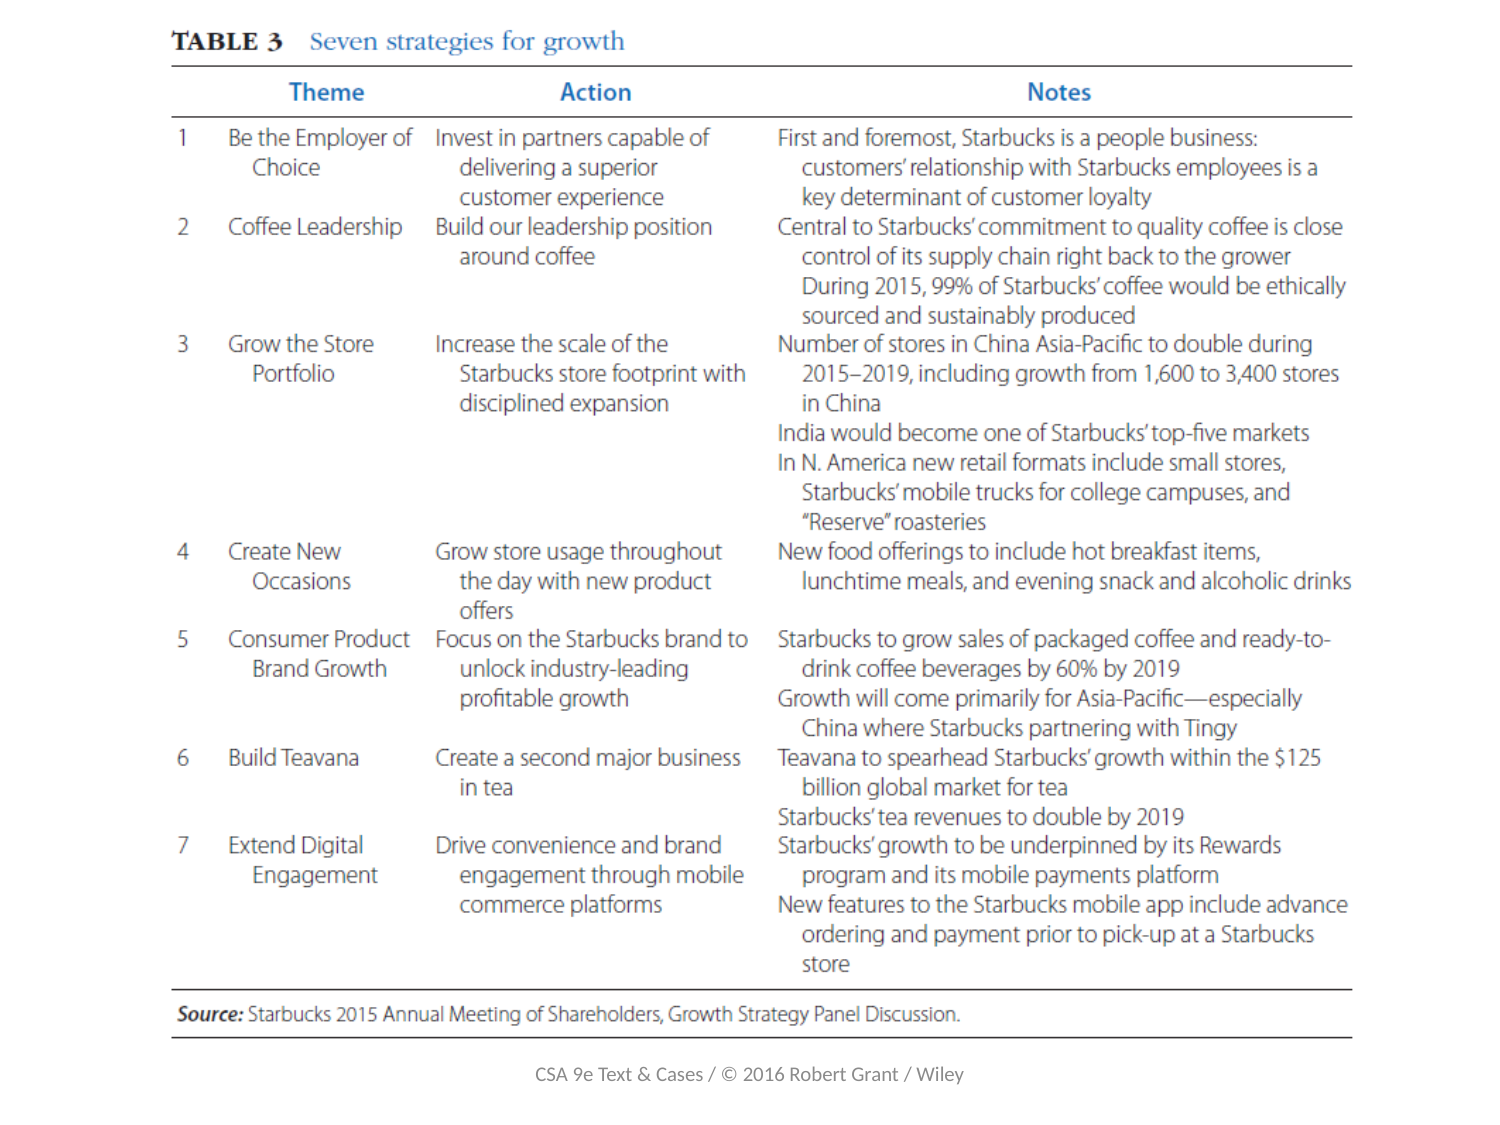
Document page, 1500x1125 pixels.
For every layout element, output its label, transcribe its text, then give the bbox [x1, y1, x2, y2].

footer CSA 9e Text & Cases / © 2016 Robert Grant / Wiley [512, 1055, 988, 1103]
picture [159, 18, 1361, 1047]
